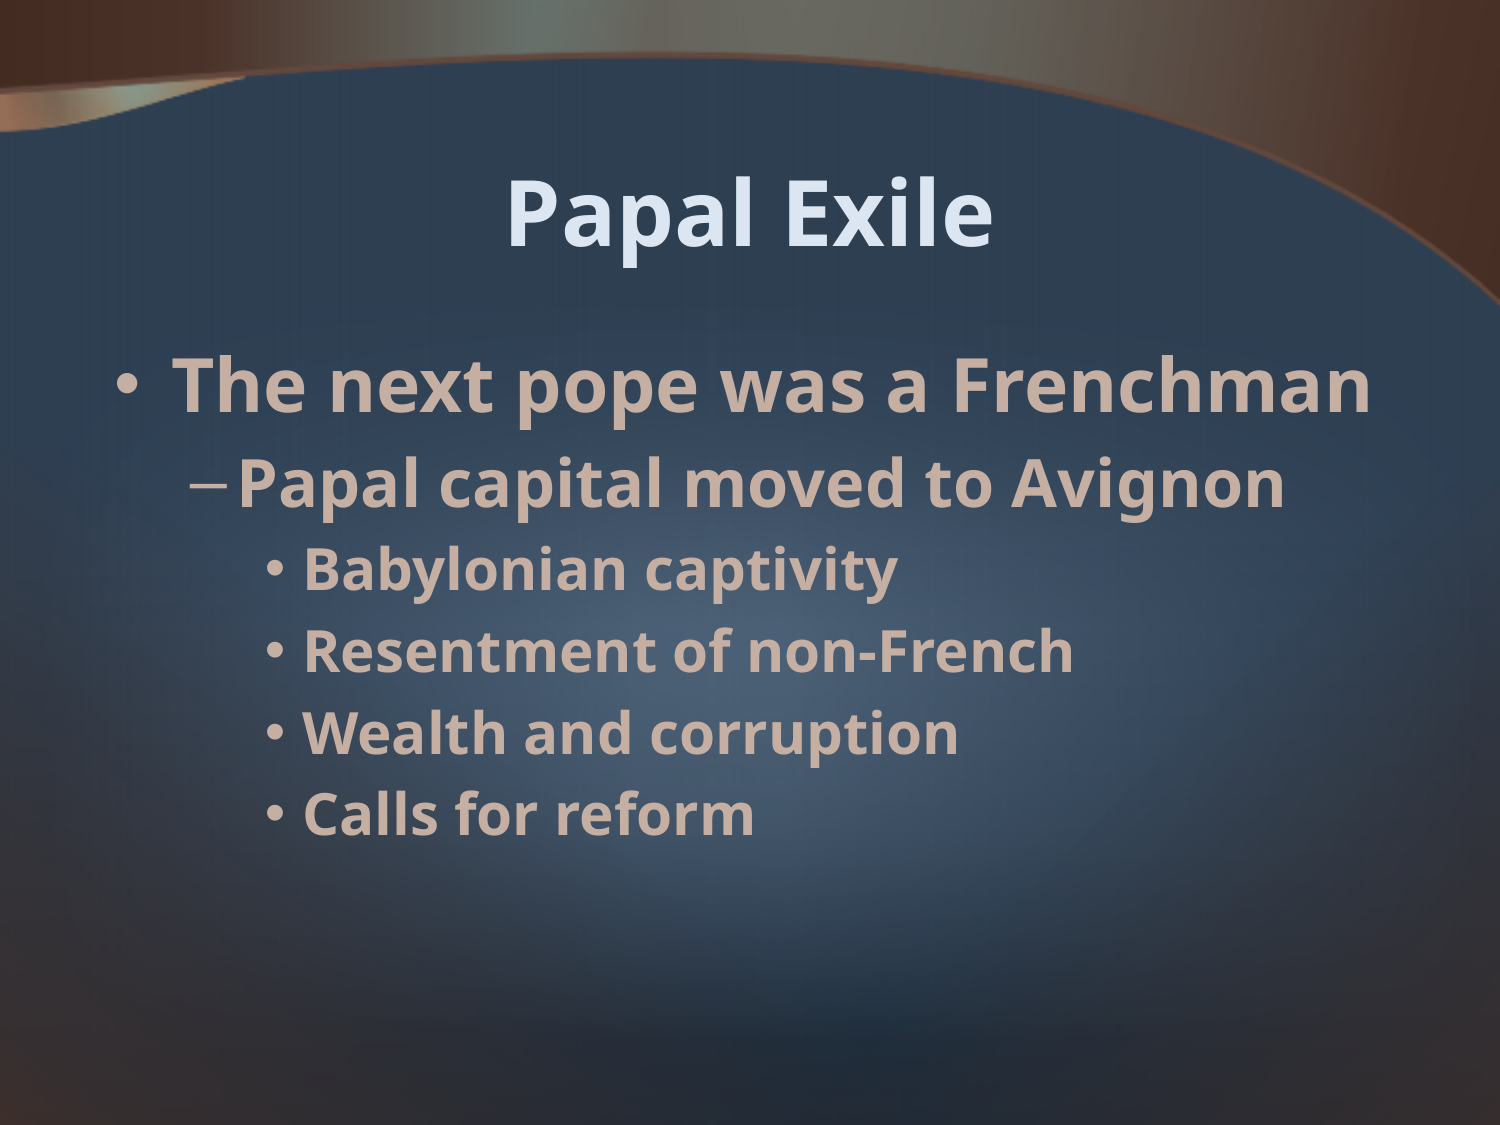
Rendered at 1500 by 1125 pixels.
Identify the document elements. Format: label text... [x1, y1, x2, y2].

title Papal Exile [99, 114, 1400, 305]
picture [0, 0, 1500, 1125]
list The next pope was a Frenchman Papal capital moved to Avignon Babylonian captivity Resentment of non-French Wealth and corruption Calls for reform [99, 329, 1401, 1073]
